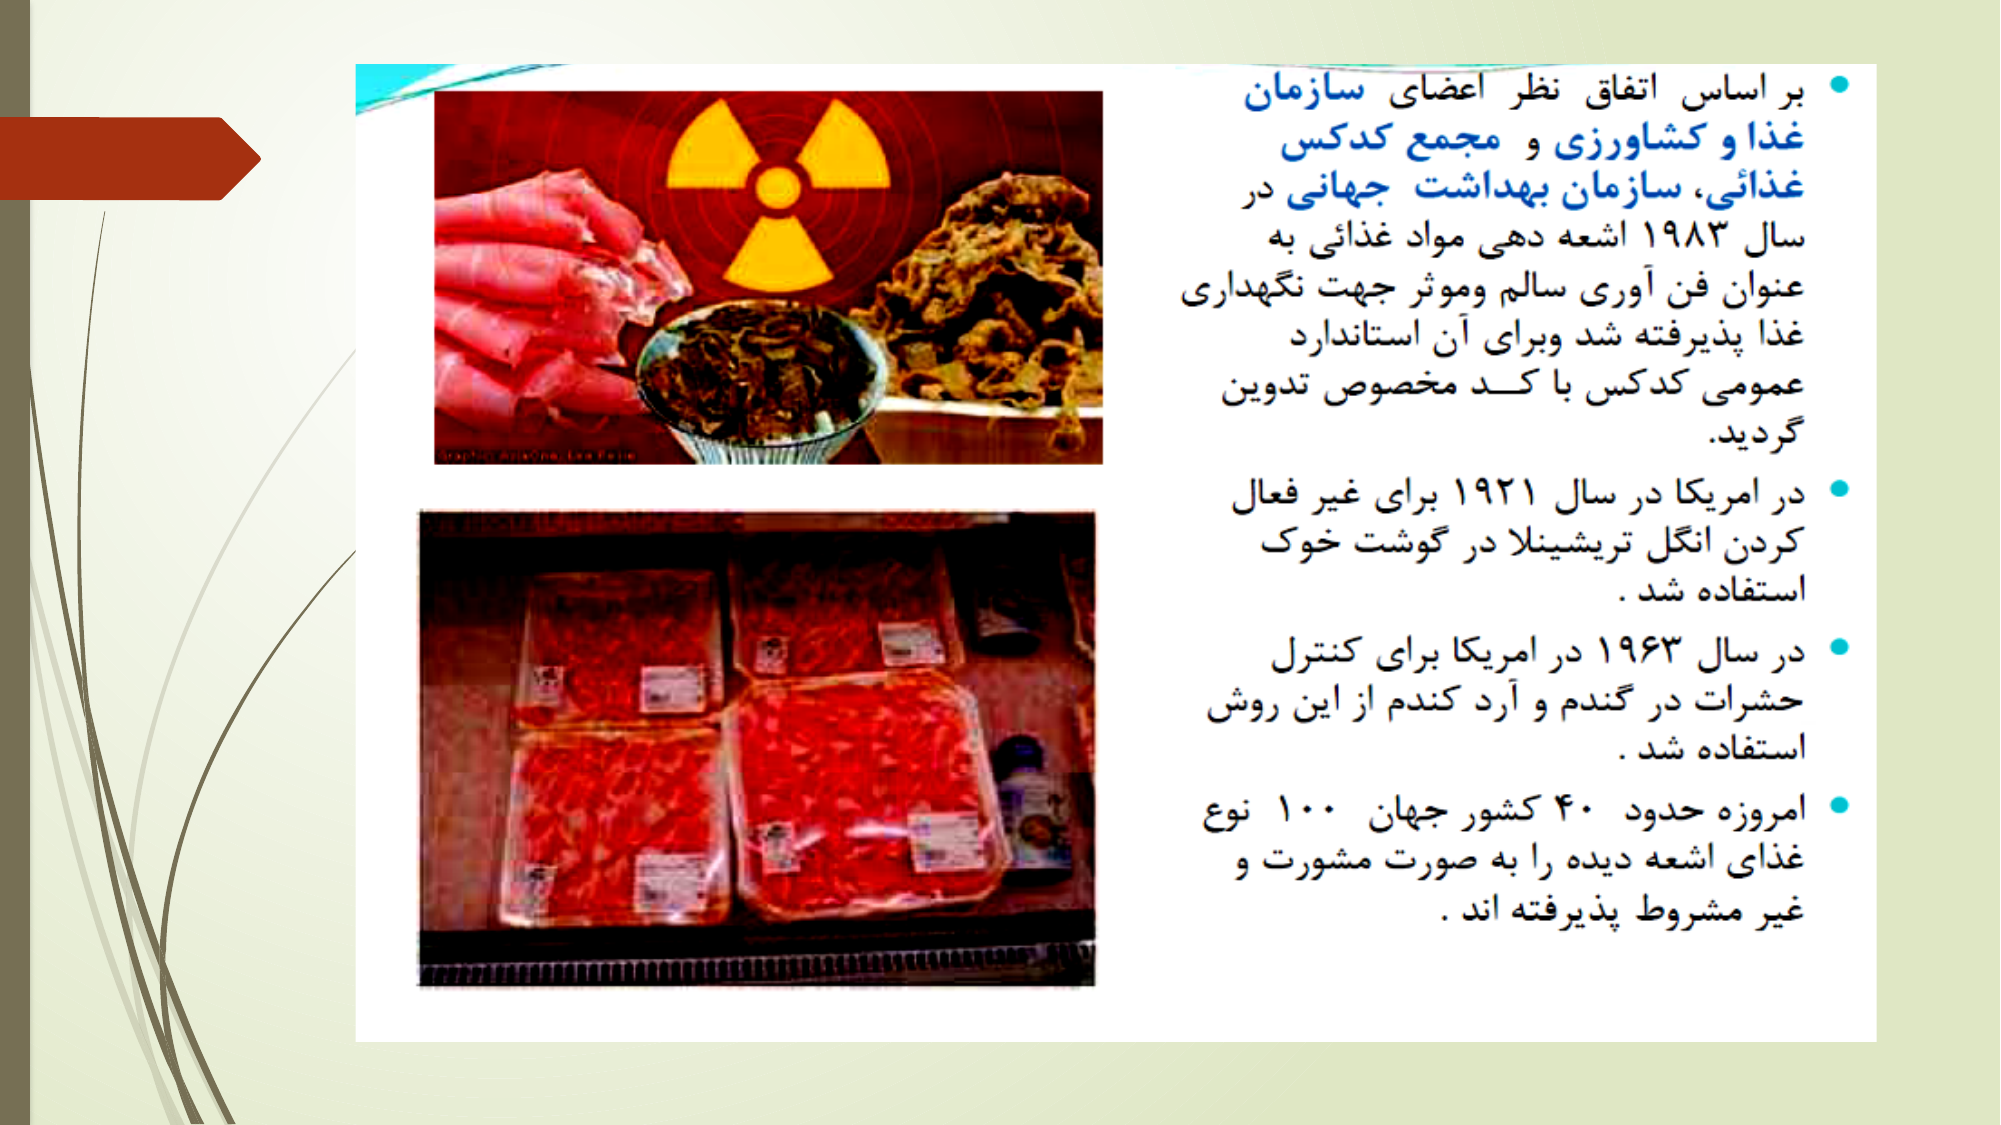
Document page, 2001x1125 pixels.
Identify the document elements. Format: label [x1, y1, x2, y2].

list [355, 63, 1877, 1042]
